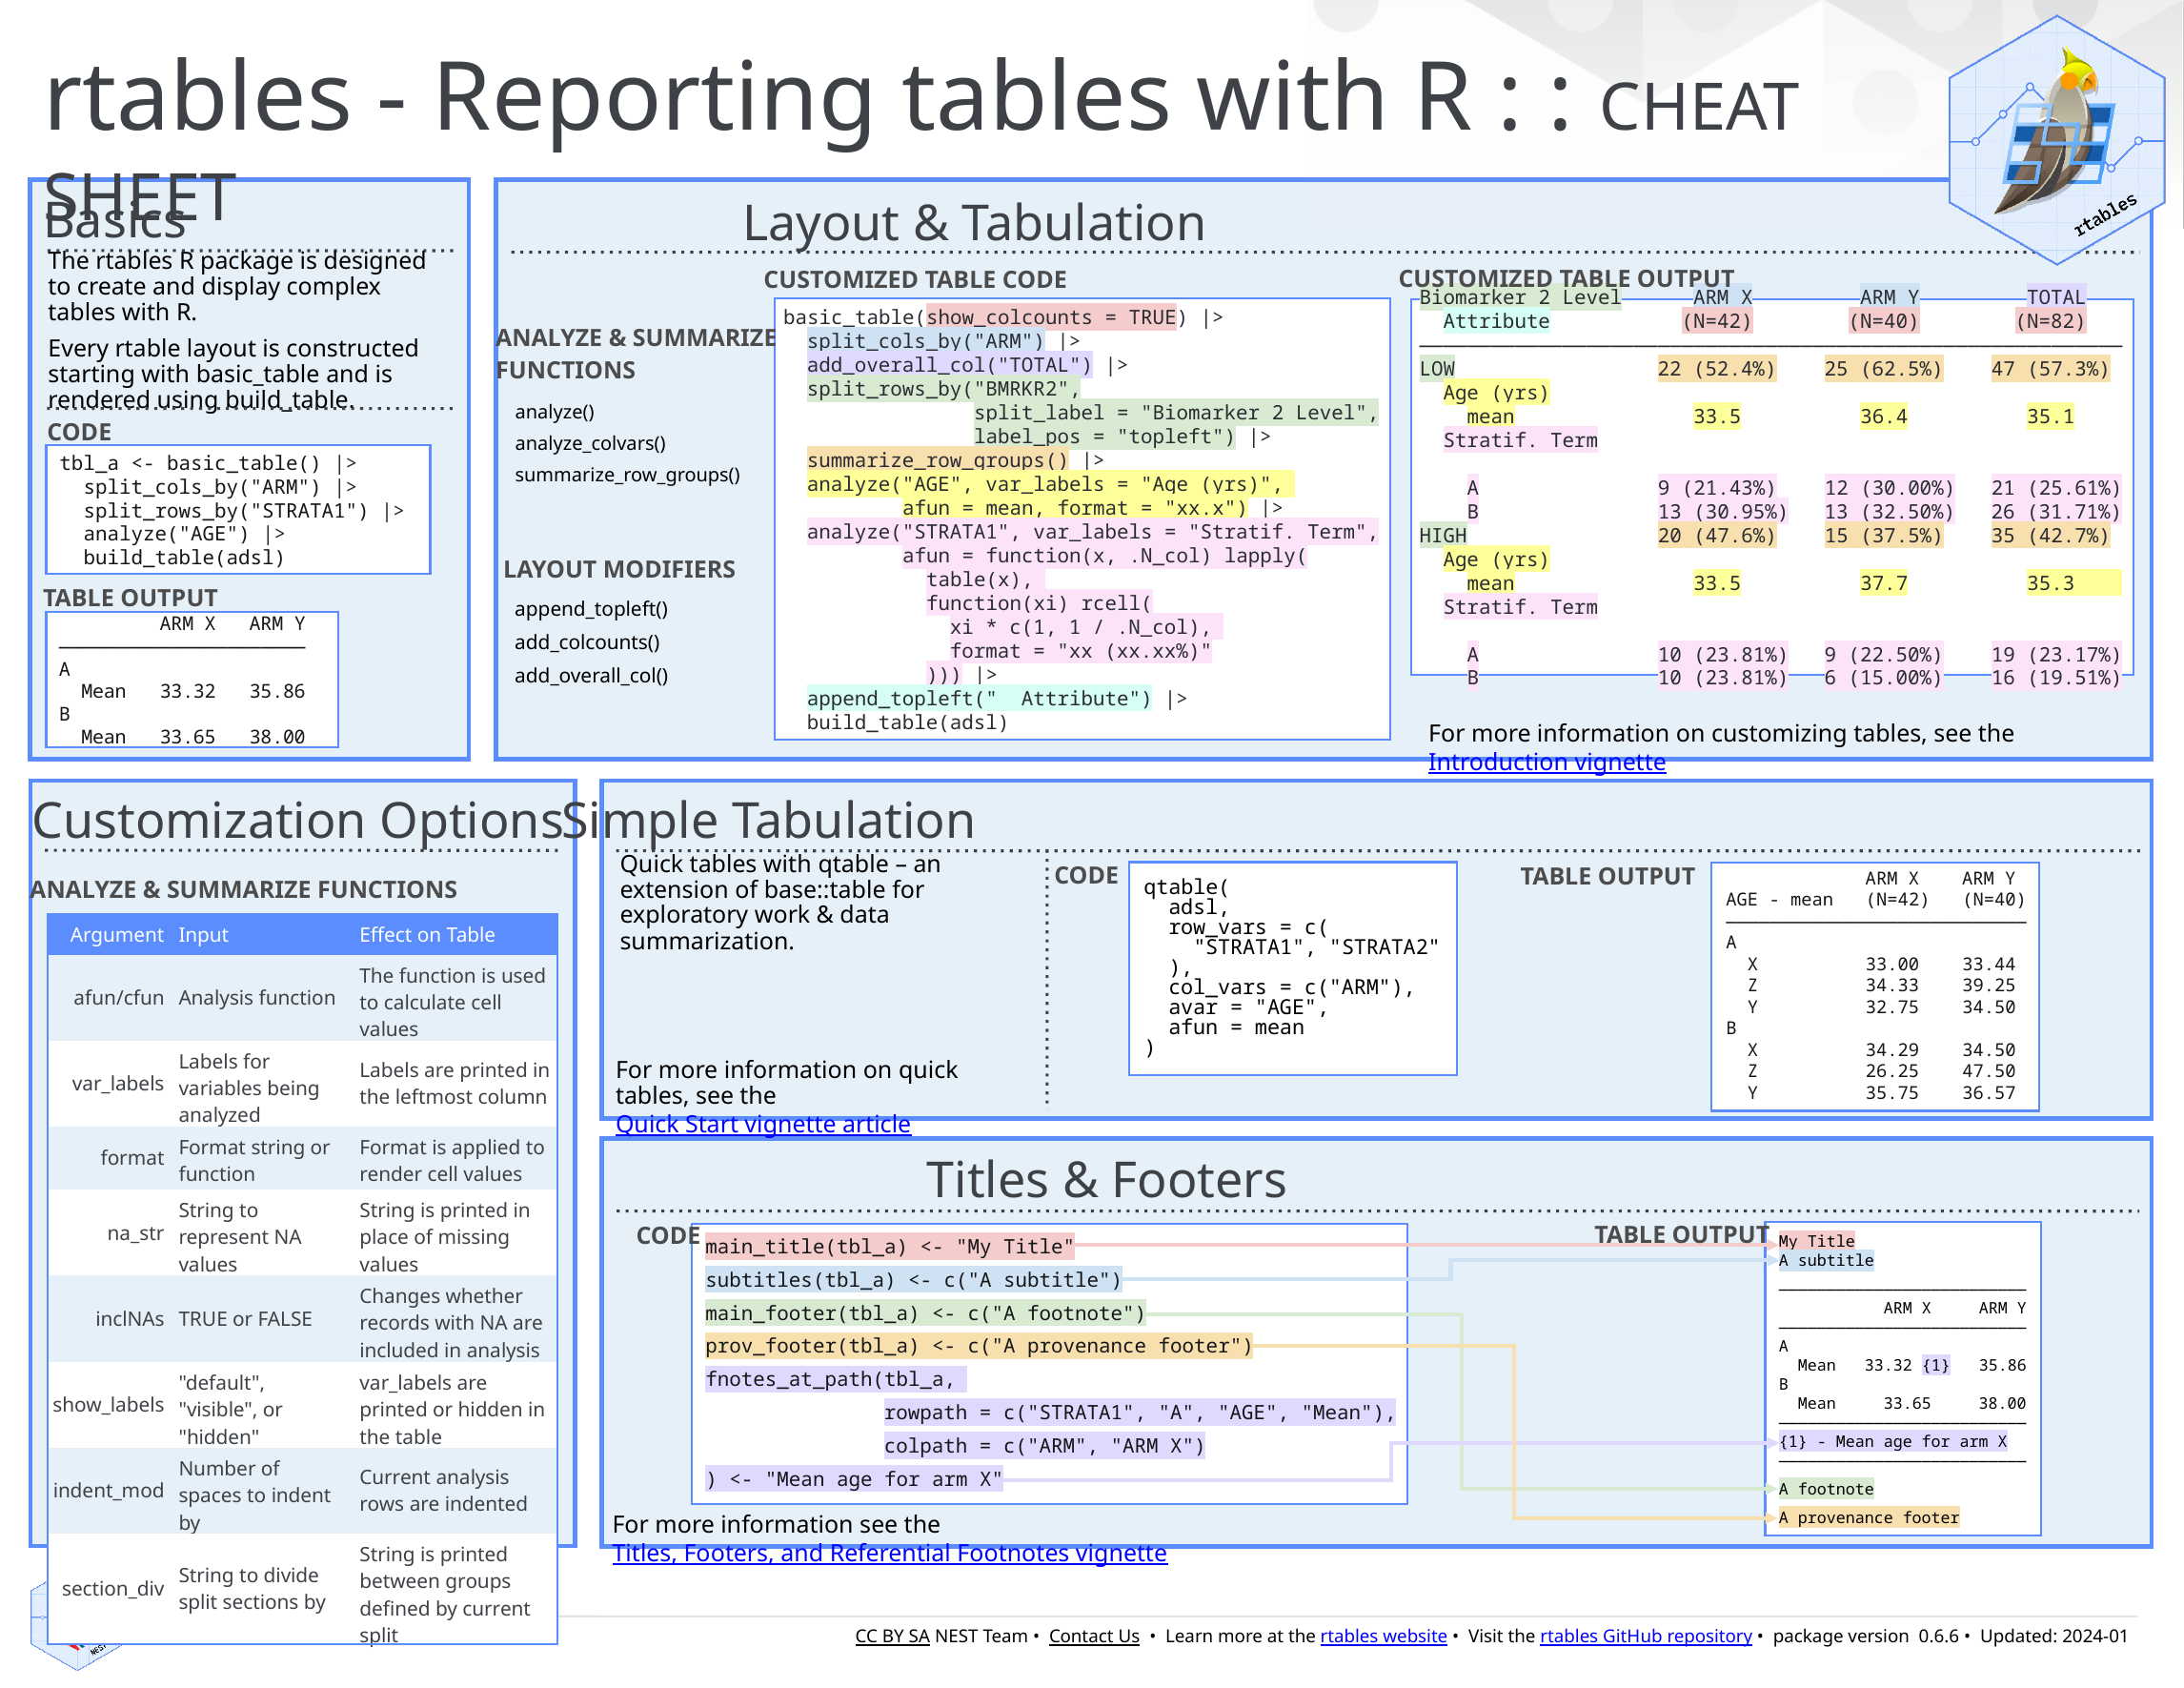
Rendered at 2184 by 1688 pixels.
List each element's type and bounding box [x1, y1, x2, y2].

text_box [495, 179, 2153, 760]
text_box [30, 780, 576, 1547]
text_box [30, 178, 470, 760]
picture [1931, 14, 2183, 266]
text_box [601, 1138, 2153, 1547]
text_box [601, 767, 2153, 1119]
text_box [30, 0, 2184, 1671]
